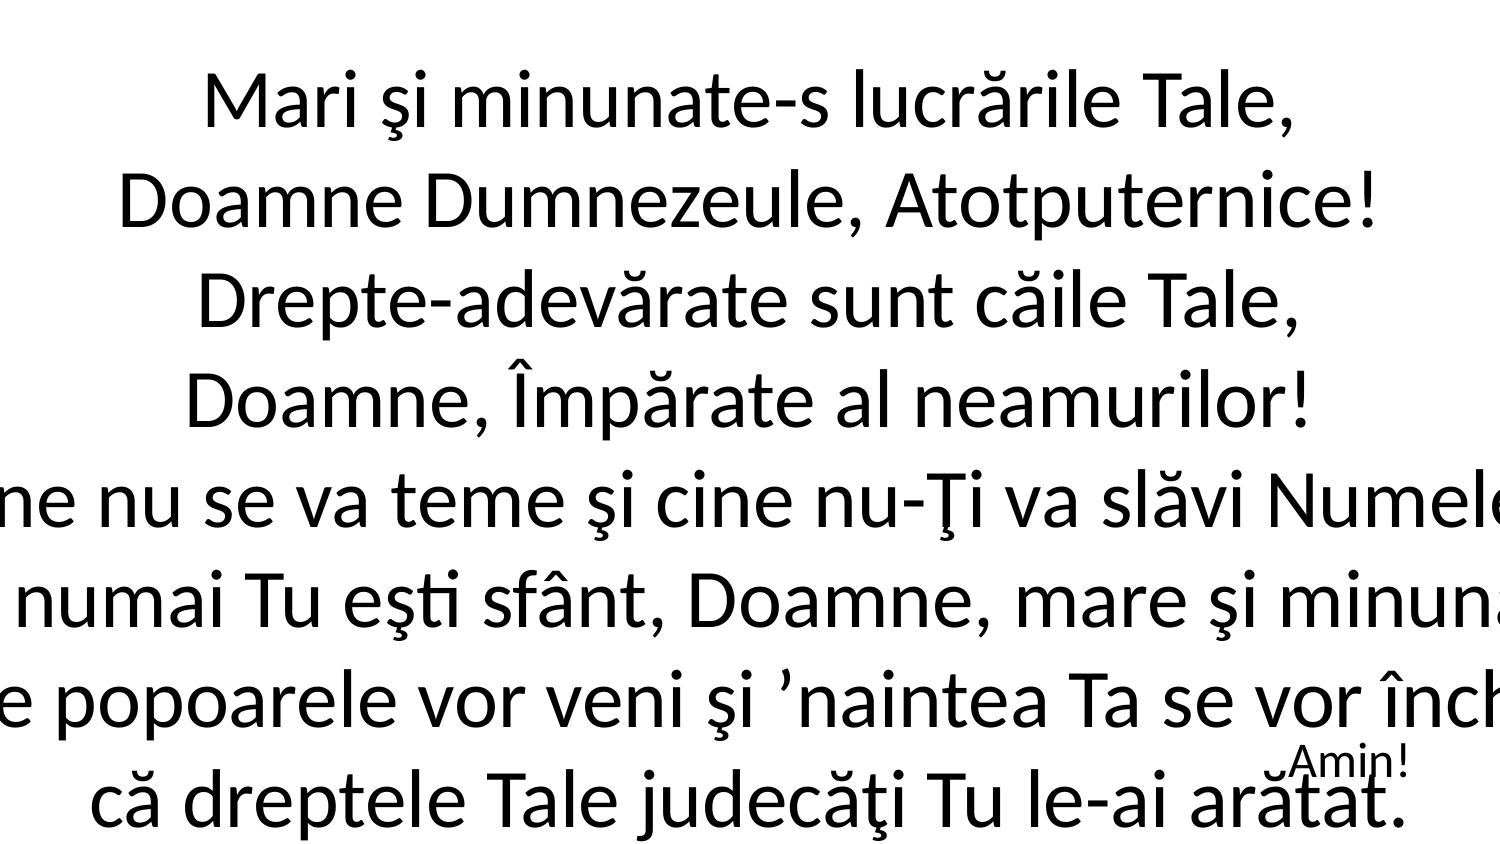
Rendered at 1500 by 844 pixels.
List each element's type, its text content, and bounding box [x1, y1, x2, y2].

text_box Mari şi minunate-s lucrările Tale, Doamne Dumnezeule, Atotputernice! Drepte-adevărate sunt căile Tale, Doamne, Împărate al neamurilor! Cine nu se va teme şi cine nu-Ţi va slăvi Numele? Că numai Tu eşti sfânt, Doamne, mare şi minunat! Toate popoarele vor veni şi ʼnaintea Ta se vor închina, că dreptele Tale judecăţi Tu le-ai arătat. [0, 0, 1500, 844]
text_box Amin! [1273, 674, 1427, 795]
